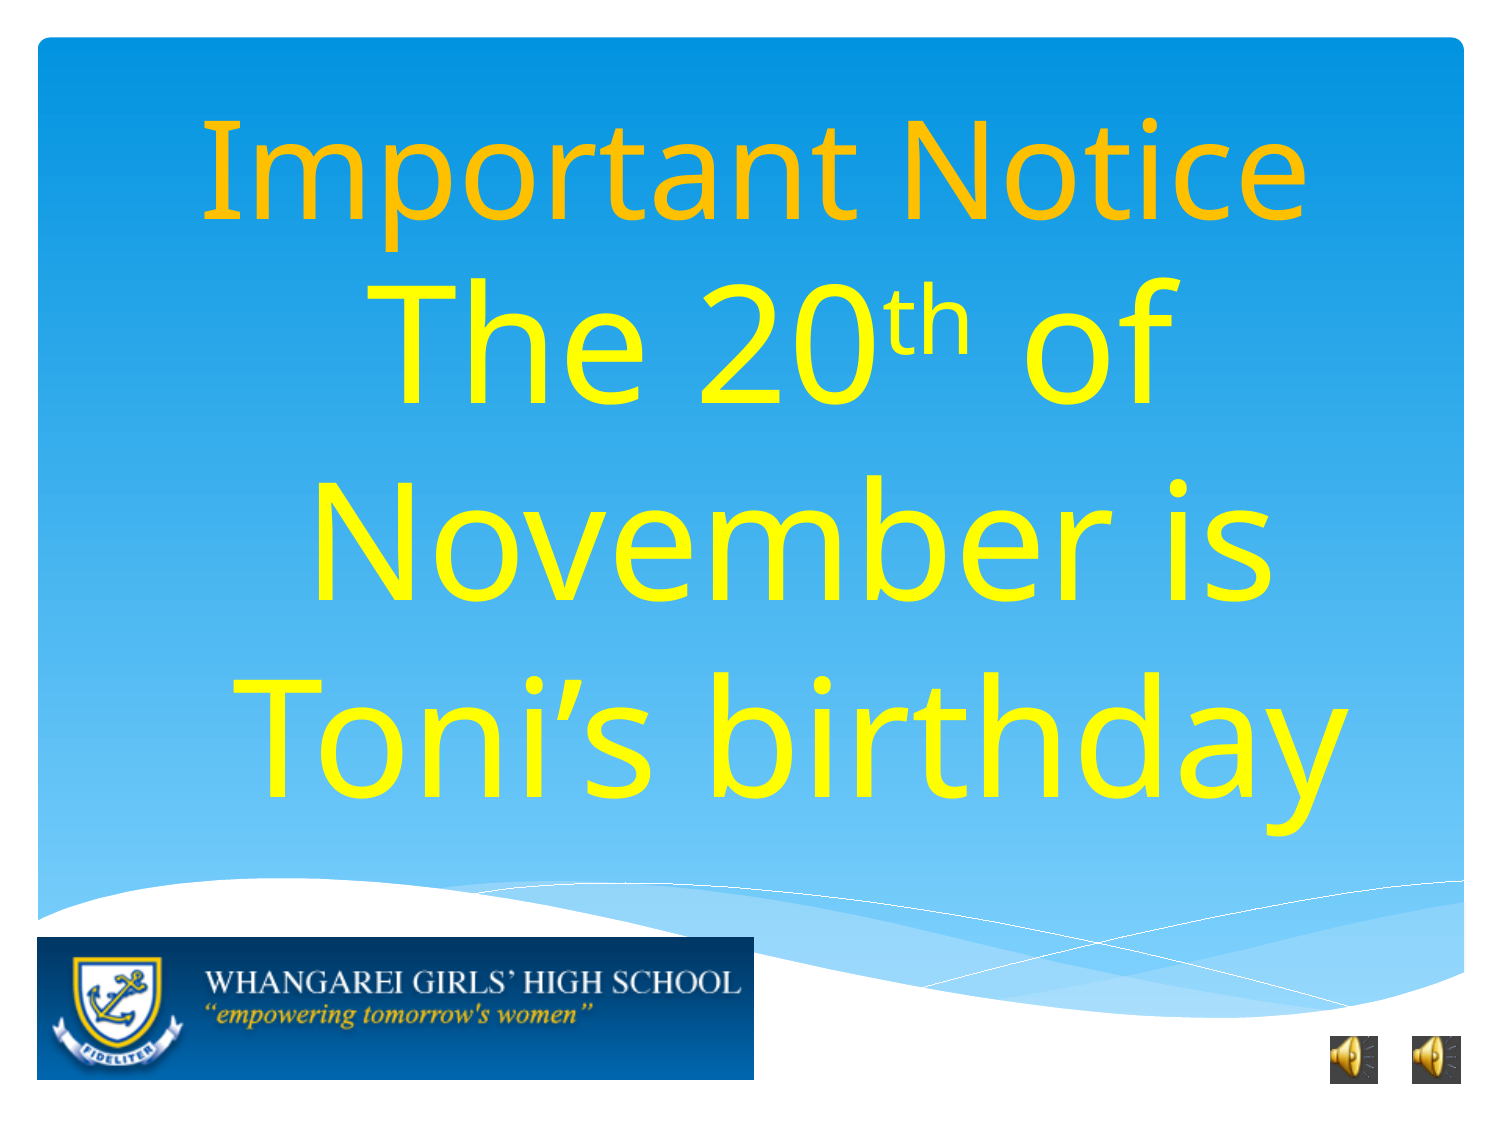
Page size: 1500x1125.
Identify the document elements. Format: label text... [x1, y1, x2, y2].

picture [1328, 1034, 1380, 1086]
text_box The 20th of November is Toni’s birthday [149, 231, 1391, 963]
picture [37, 937, 754, 1080]
picture [1411, 1034, 1462, 1086]
text_box Important Notice [149, 37, 1362, 255]
